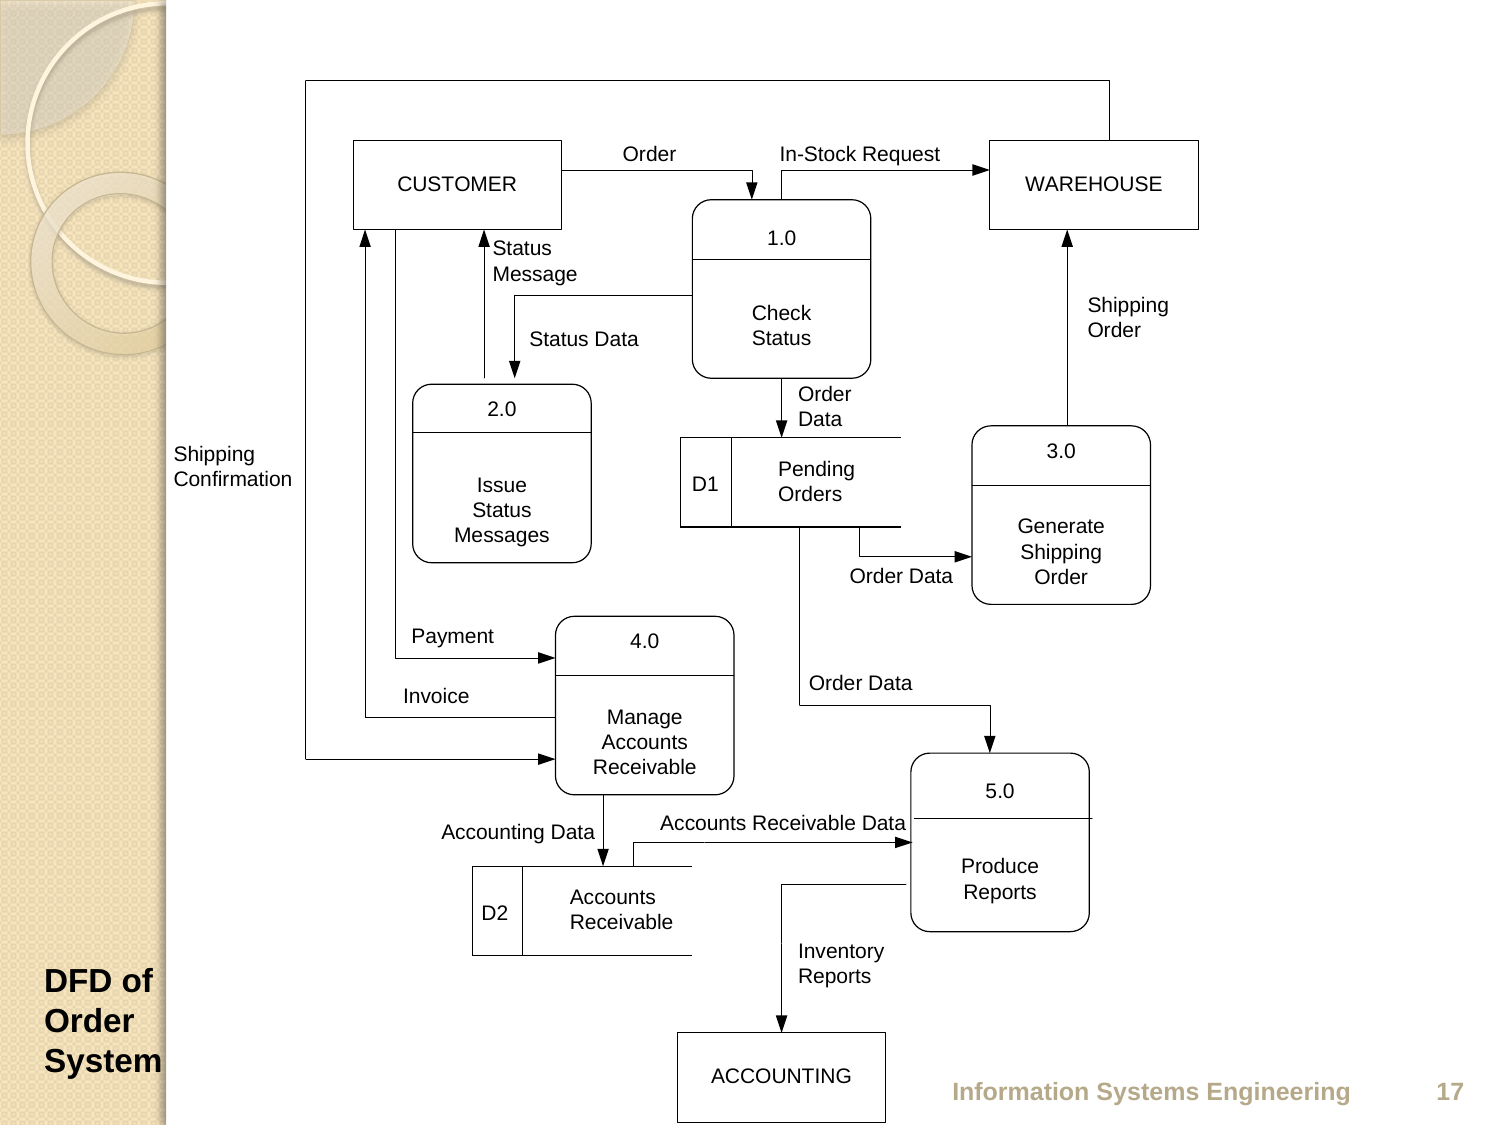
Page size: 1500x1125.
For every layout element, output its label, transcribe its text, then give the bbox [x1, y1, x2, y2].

footer Information Systems Engineering [1208, 1034, 1413, 1113]
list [170, 77, 1202, 1125]
text_box DFD of Order System [29, 952, 163, 1087]
slide_number 17 [1413, 1034, 1488, 1113]
